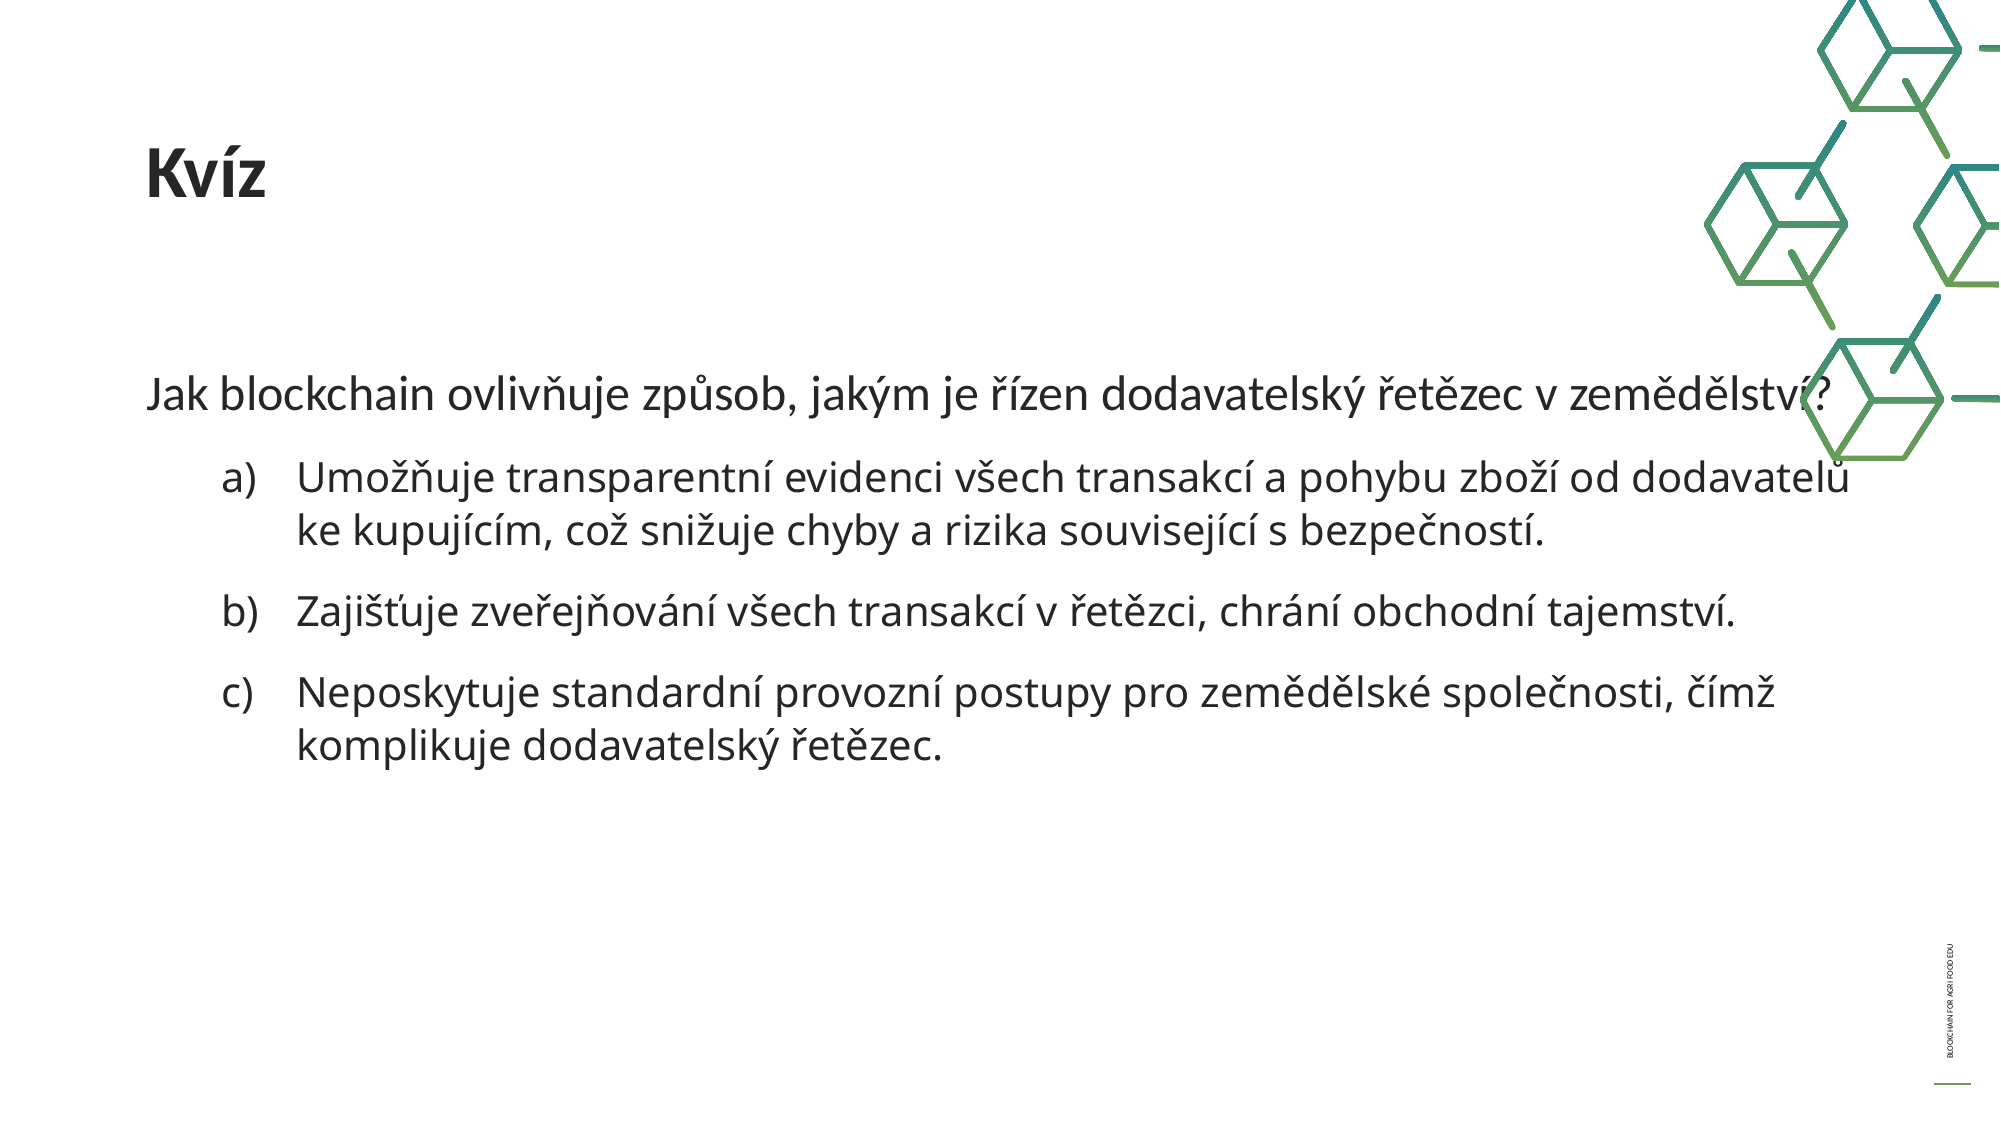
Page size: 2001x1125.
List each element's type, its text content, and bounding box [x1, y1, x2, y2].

list Jak blockchain ovlivňuje způsob, jakým je řízen dodavatelský řetězec v zemědělství? Umožňuje transparentní evidenci všech transakcí a pohybu zboží od dodavatelů ke kupujícím, což snižuje chyby a rizika související s bezpečností. Zajišťuje zveřejňování všech transakcí v řetězci, chrání obchodní tajemství. Neposkytuje standardní provozní postupy pro zemědělské společnosti, čímž komplikuje dodavatelský řetězec. [130, 348, 1869, 1035]
list Kvíz [130, 124, 1698, 337]
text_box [1703, 0, 2000, 462]
